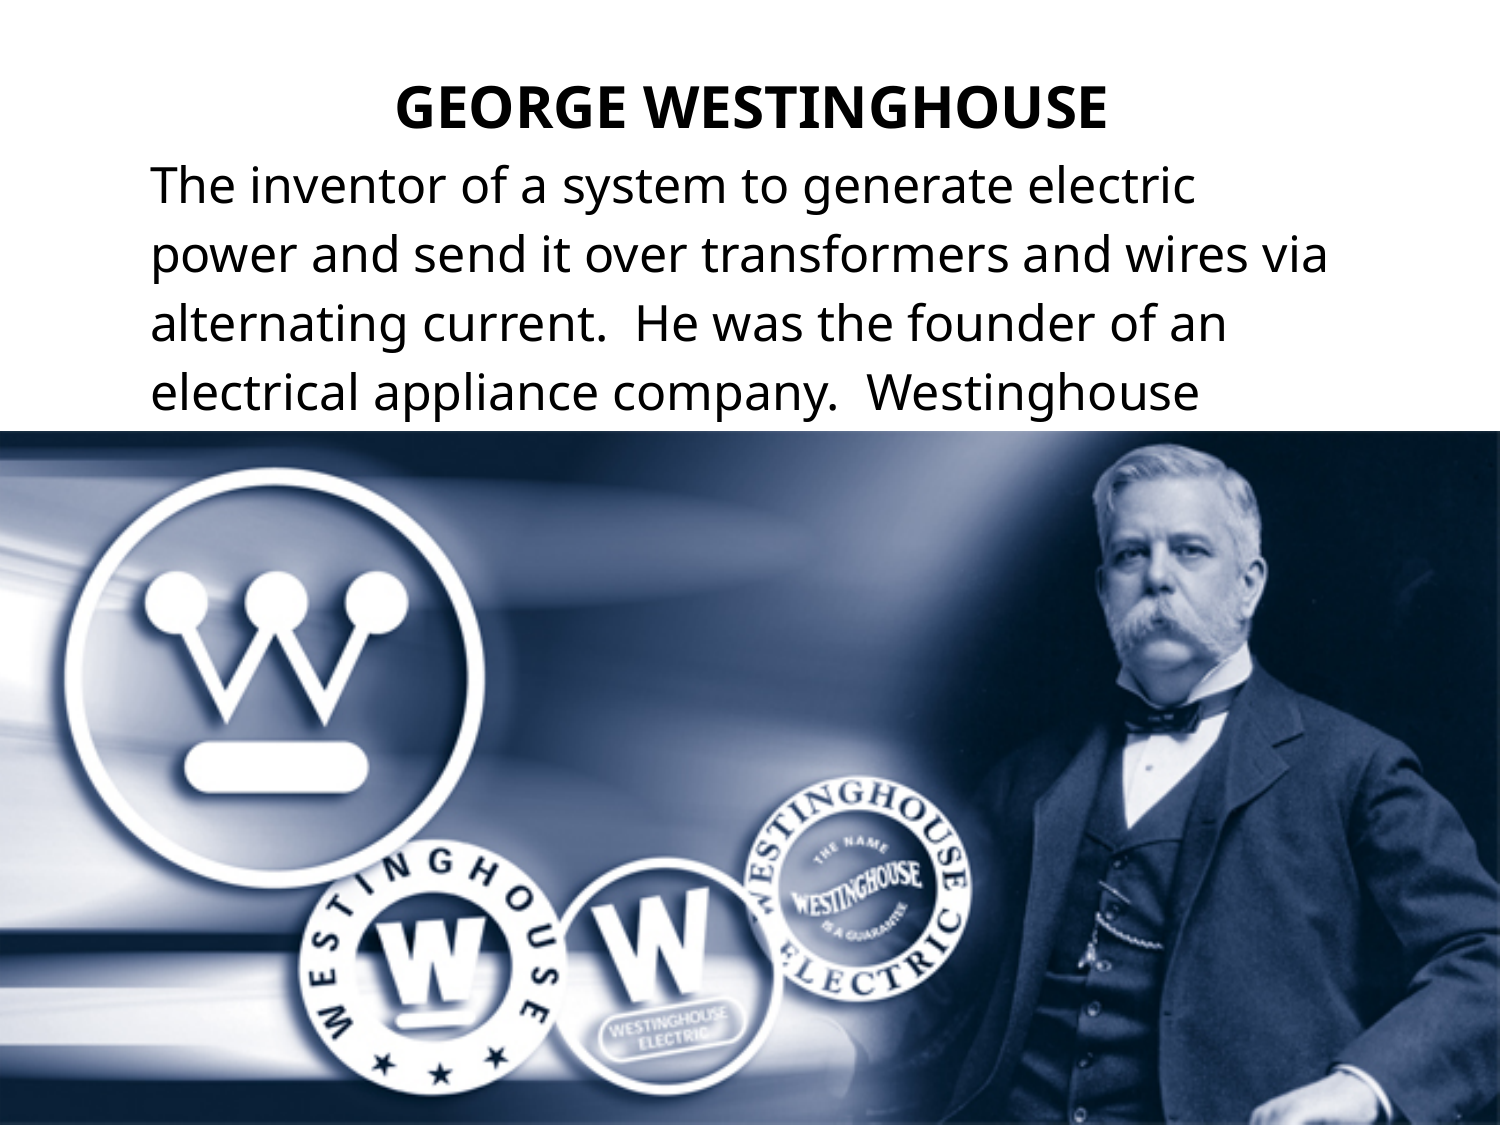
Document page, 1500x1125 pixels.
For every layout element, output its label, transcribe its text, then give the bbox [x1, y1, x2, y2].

list The inventor of a system to generate electric power and send it over transformers and wires via alternating current. He was the founder of an electrical appliance company. Westinghouse played a large role in the electrification of America and the expansion of the American economy! [135, 137, 1369, 395]
picture [0, 431, 1500, 1125]
title George Westinghouse [135, 60, 1369, 137]
